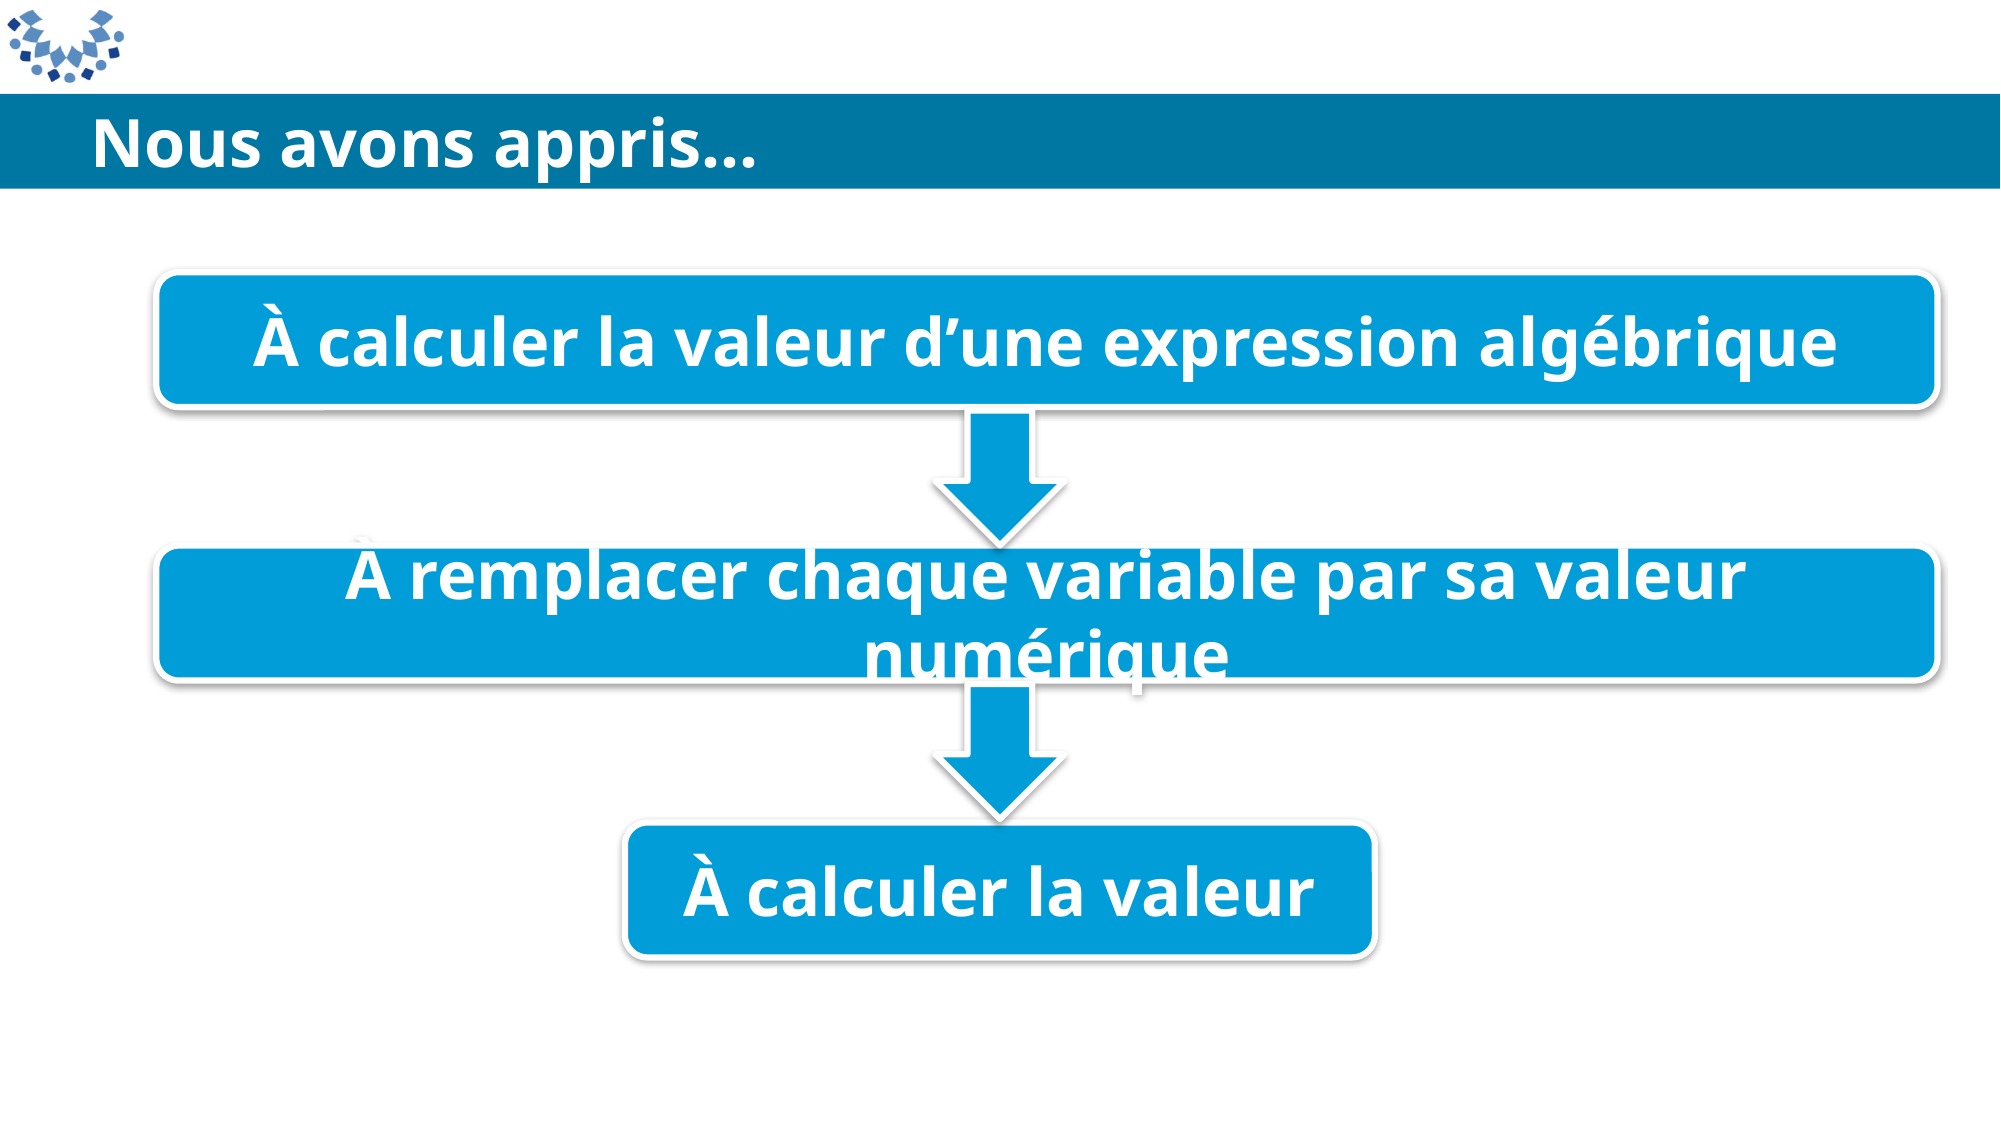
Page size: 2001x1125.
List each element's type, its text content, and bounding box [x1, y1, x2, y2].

text_box À calculer la valeur d’une expression algébrique [153, 268, 1941, 411]
text_box [932, 407, 1068, 549]
text_box Nous avons appris… [0, 93, 2000, 189]
text_box À calculer la valeur [621, 819, 1379, 961]
picture [0, 10, 129, 87]
text_box [932, 680, 1068, 823]
text_box À remplacer chaque variable par sa valeur numérique [153, 542, 1941, 684]
